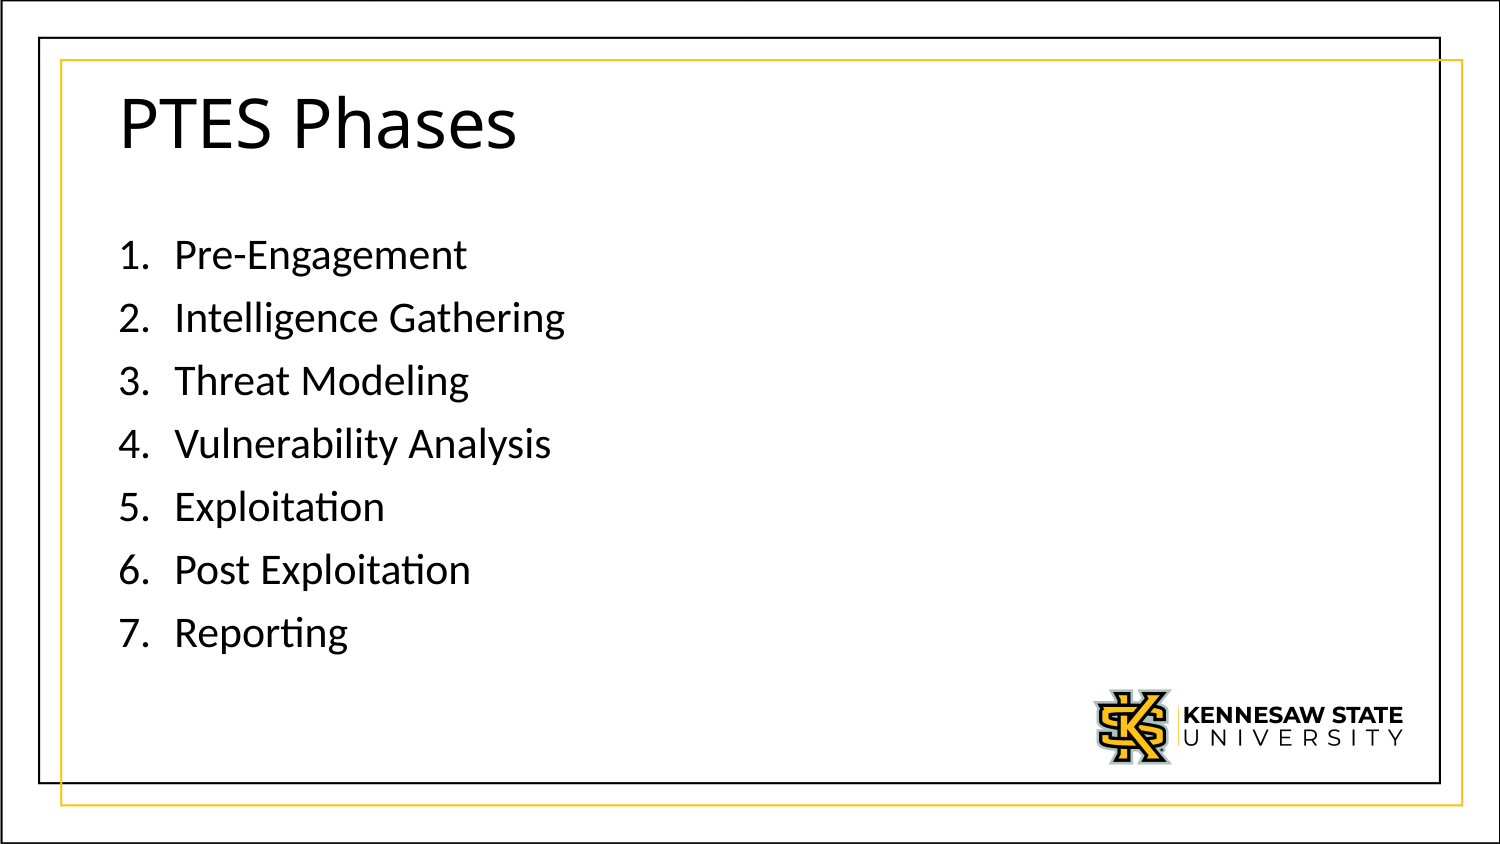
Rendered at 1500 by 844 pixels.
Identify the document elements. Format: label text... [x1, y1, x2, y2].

title PTES Phases [103, 44, 1397, 208]
list Pre-Engagement Intelligence Gathering Threat Modeling Vulnerability Analysis Exploitation Post Exploitation Reporting [103, 224, 1397, 760]
picture [0, 0, 1500, 844]
